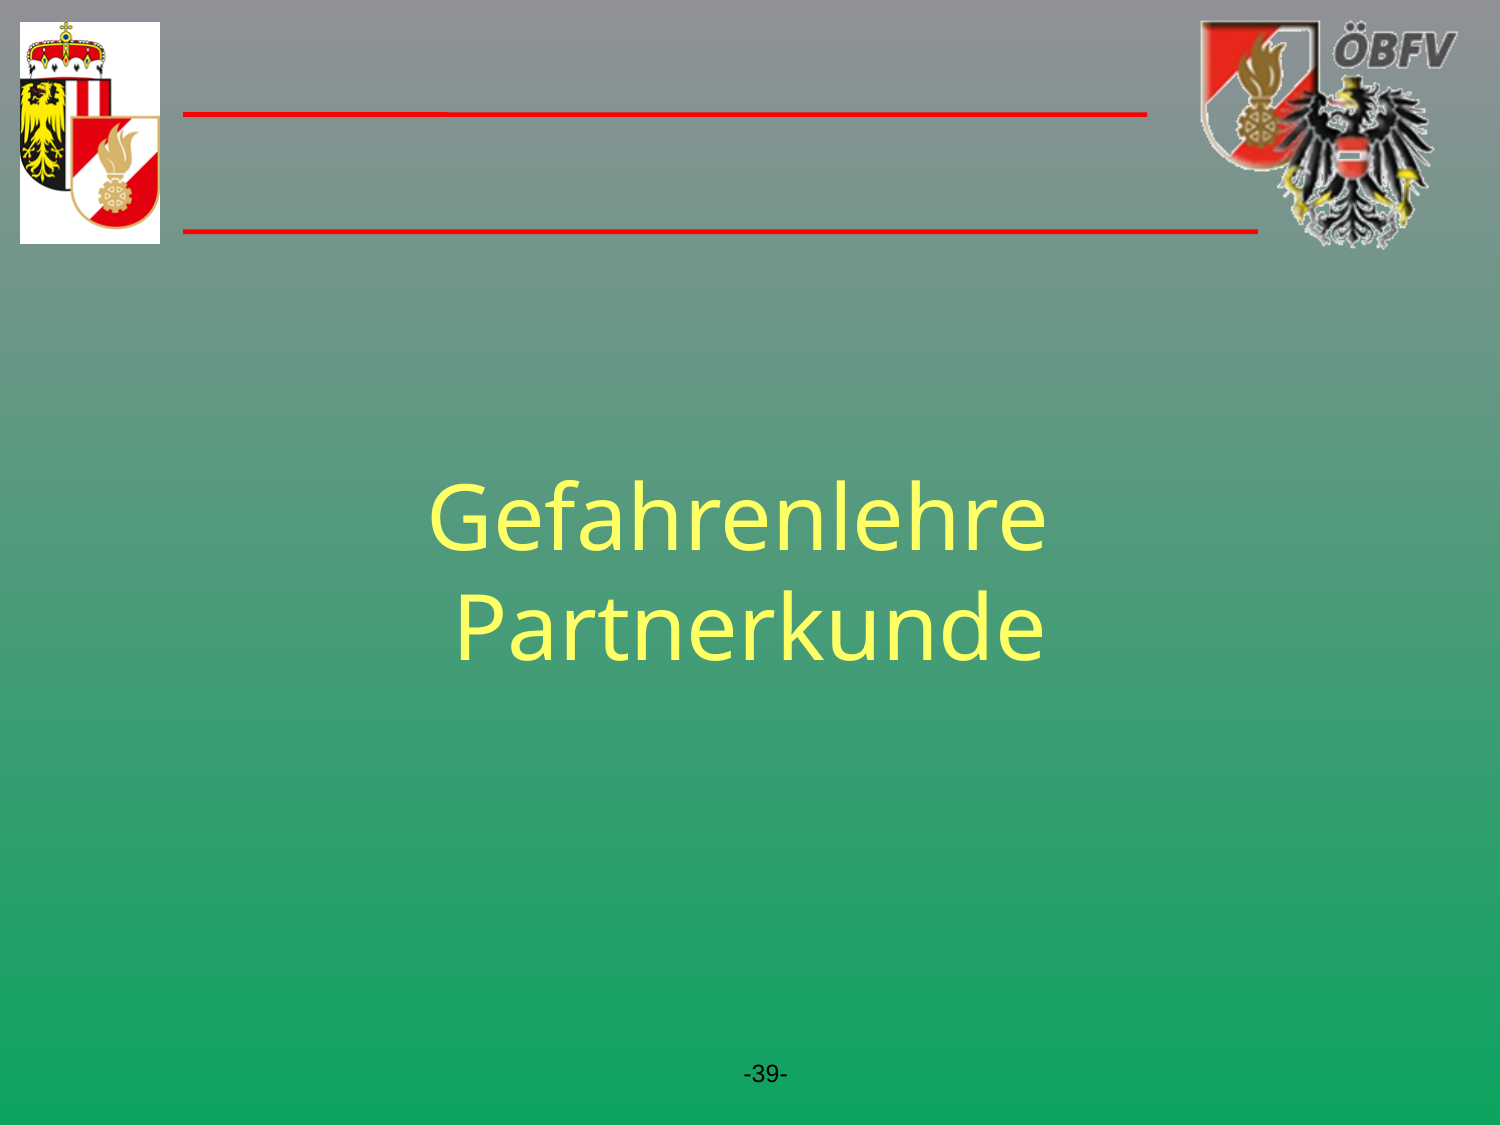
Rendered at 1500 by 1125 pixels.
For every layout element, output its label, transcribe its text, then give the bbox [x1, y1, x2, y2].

picture [1198, 18, 1464, 256]
picture [20, 22, 160, 244]
title Gefahrenlehre Partnerkunde [112, 474, 1388, 663]
slide_number -39- [609, 1049, 923, 1101]
